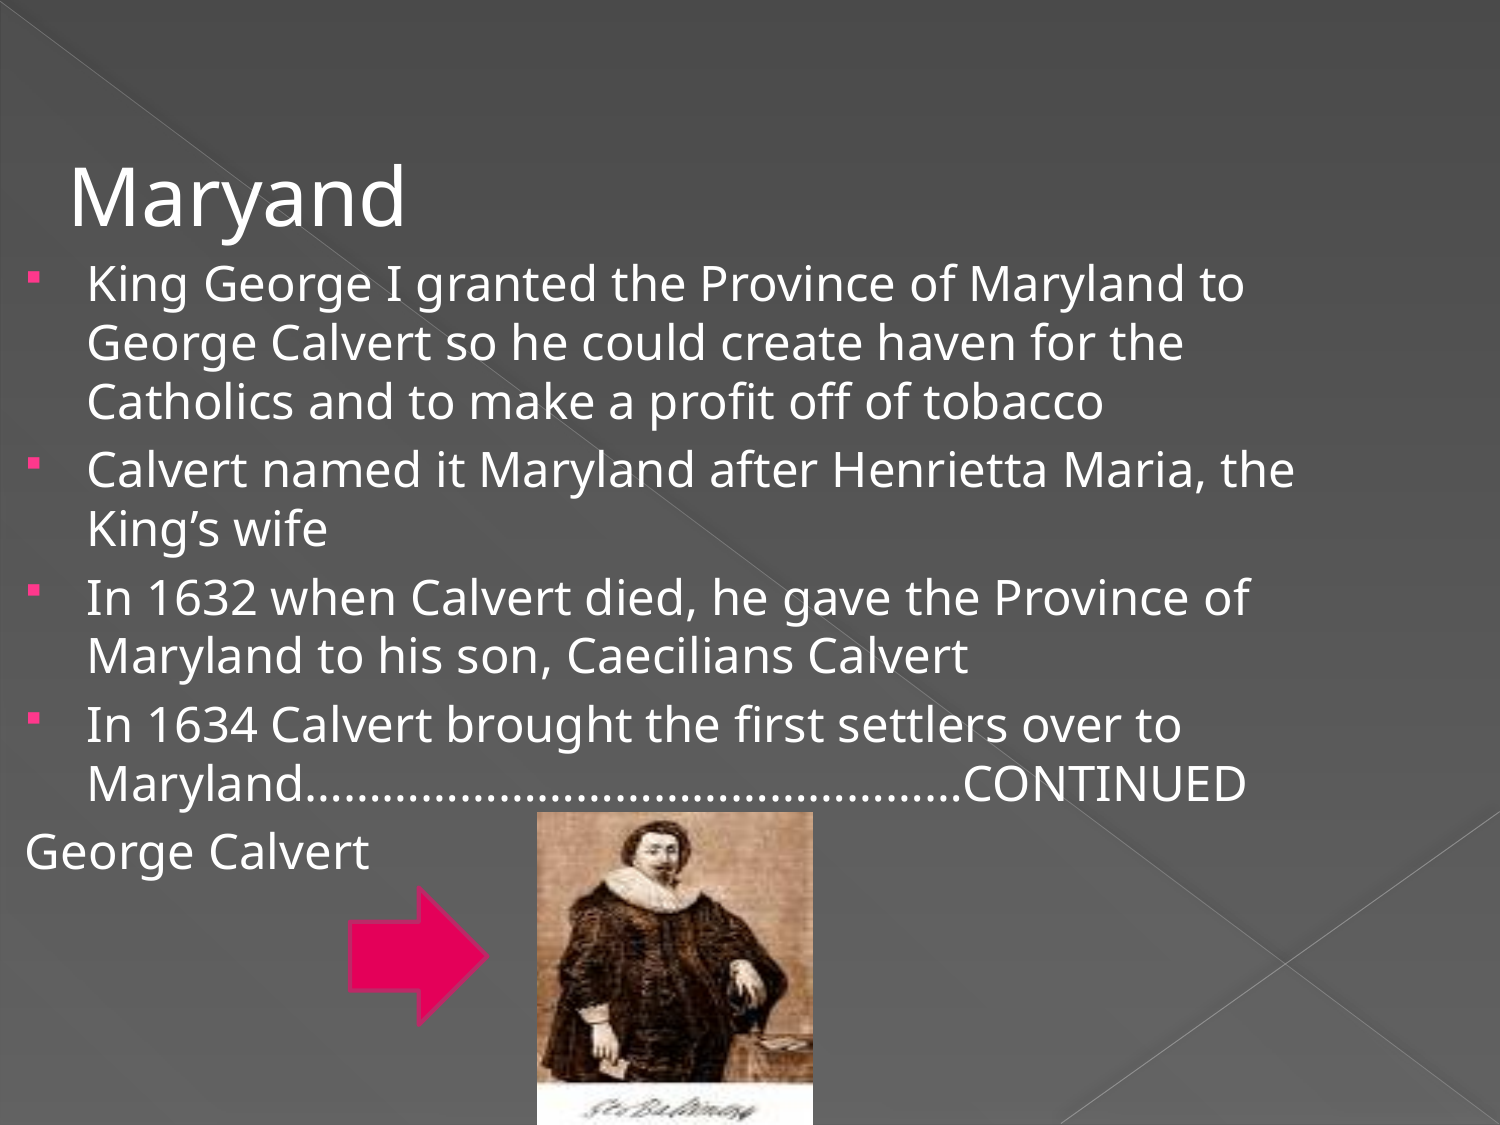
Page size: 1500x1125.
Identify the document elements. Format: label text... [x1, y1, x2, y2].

list Maryand King George I granted the Province of Maryland to George Calvert so he could create haven for the Catholics and to make a profit off of tobacco Calvert named it Maryland after Henrietta Maria, the King’s wife In 1632 when Calvert died, he gave the Province of Maryland to his son, Caecilians Calvert In 1634 Calvert brought the first settlers over to Maryland……………………………………………CONTINUED George Calvert [0, 137, 1350, 888]
picture [537, 812, 813, 1125]
text_box [347, 885, 490, 1027]
